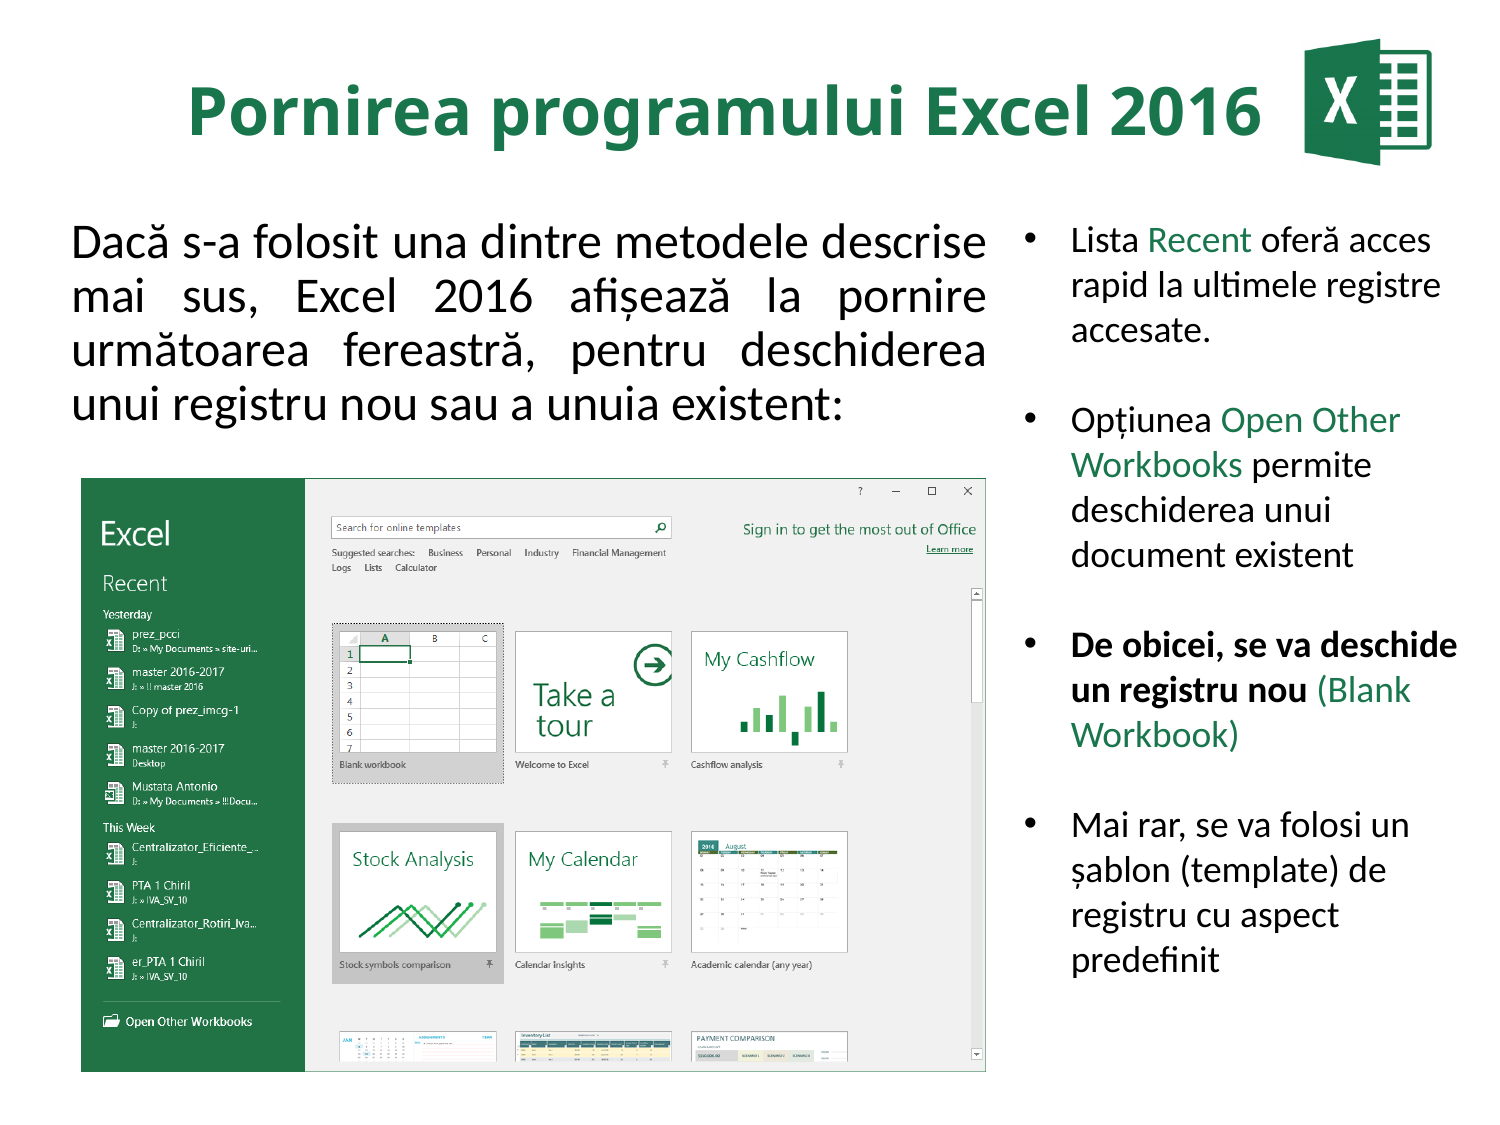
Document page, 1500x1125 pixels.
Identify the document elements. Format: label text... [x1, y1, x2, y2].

picture [81, 478, 986, 1072]
text_box Lista Recent oferă acces rapid la ultimele registre accesate. Opţiunea Open Other Workbooks permite deschiderea unui document existent De obicei, se va deschide un registru nou (Blank Workbook) Mai rar, se va folosi un şablon (template) de registru cu aspect predefinit [1009, 207, 1480, 988]
list Dacă s-a folosit una dintre metodele descrise mai sus, Excel 2016 afişează la pornire următoarea fereastră, pentru deschiderea unui registru nou sau a unuia existent: [56, 207, 1003, 1045]
title Pornirea programului Excel 2016 [103, 59, 1279, 168]
picture [1300, 34, 1436, 170]
